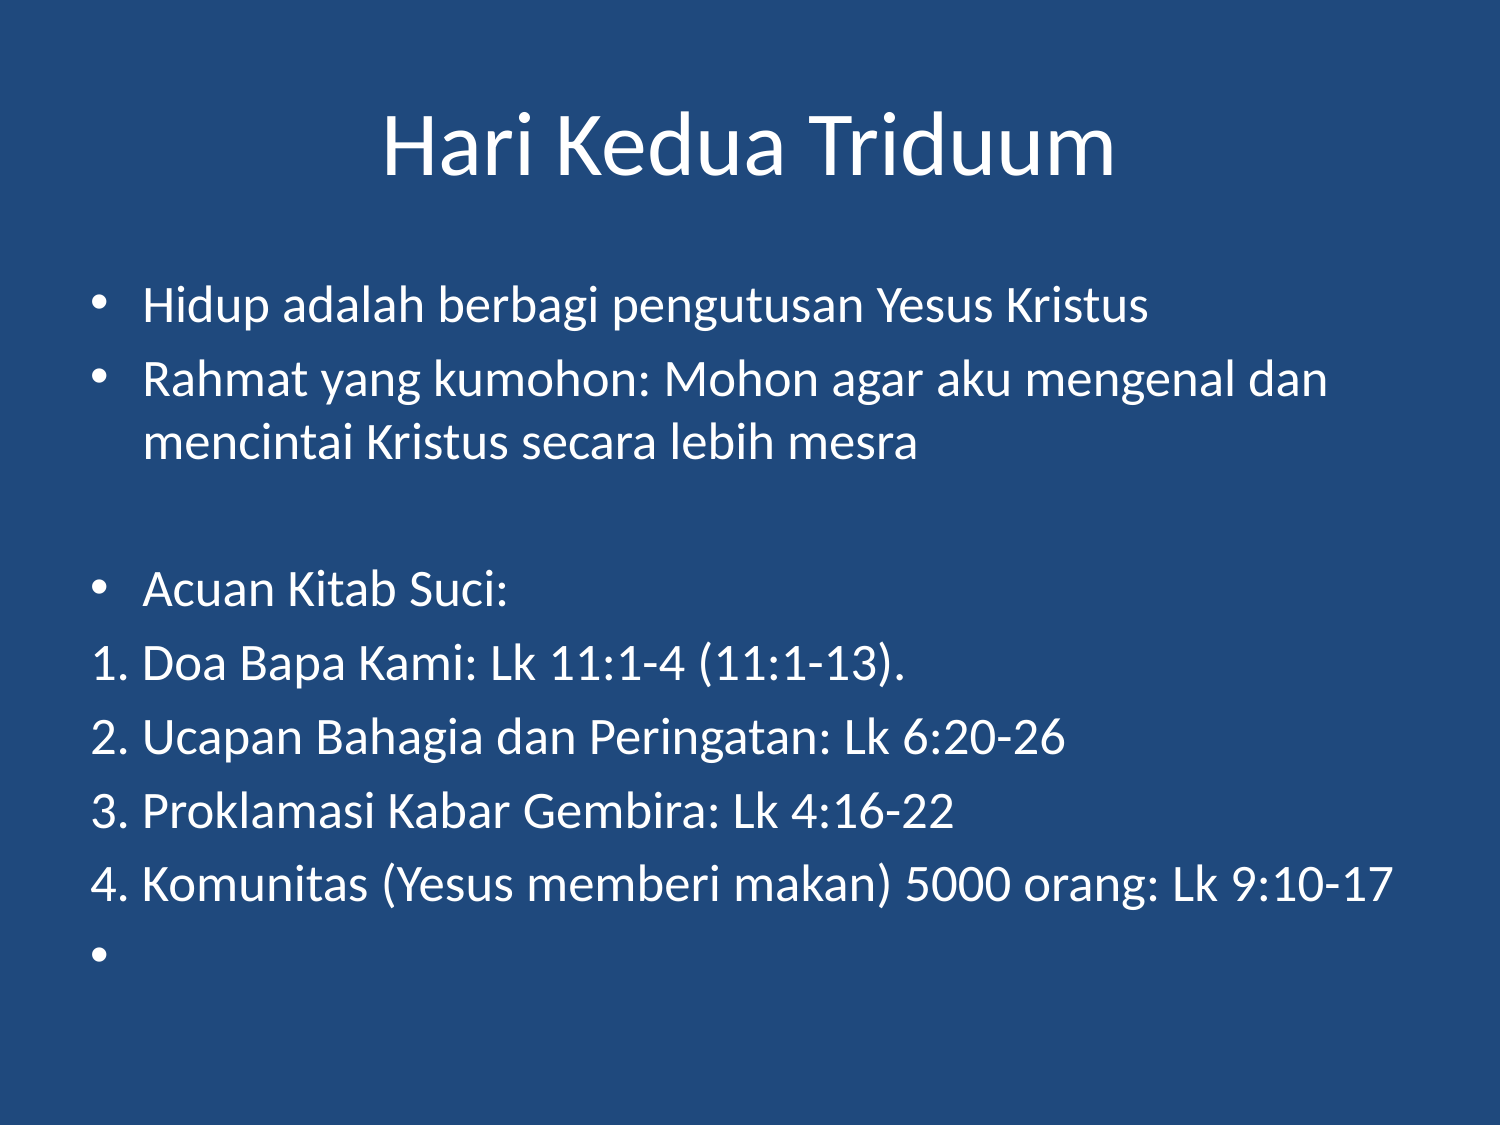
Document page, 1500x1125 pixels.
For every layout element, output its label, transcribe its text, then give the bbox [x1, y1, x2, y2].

title Hari Kedua Triduum [75, 45, 1425, 233]
list Hidup adalah berbagi pengutusan Yesus Kristus Rahmat yang kumohon: Mohon agar aku mengenal dan mencintai Kristus secara lebih mesra Acuan Kitab Suci: 1. Doa Bapa Kami: Lk 11:1-4 (11:1-13). 2. Ucapan Bahagia dan Peringatan: Lk 6:20-26 3. Proklamasi Kabar Gembira: Lk 4:16-22 4. Komunitas (Yesus memberi makan) 5000 orang: Lk 9:10-17 [75, 262, 1425, 1005]
